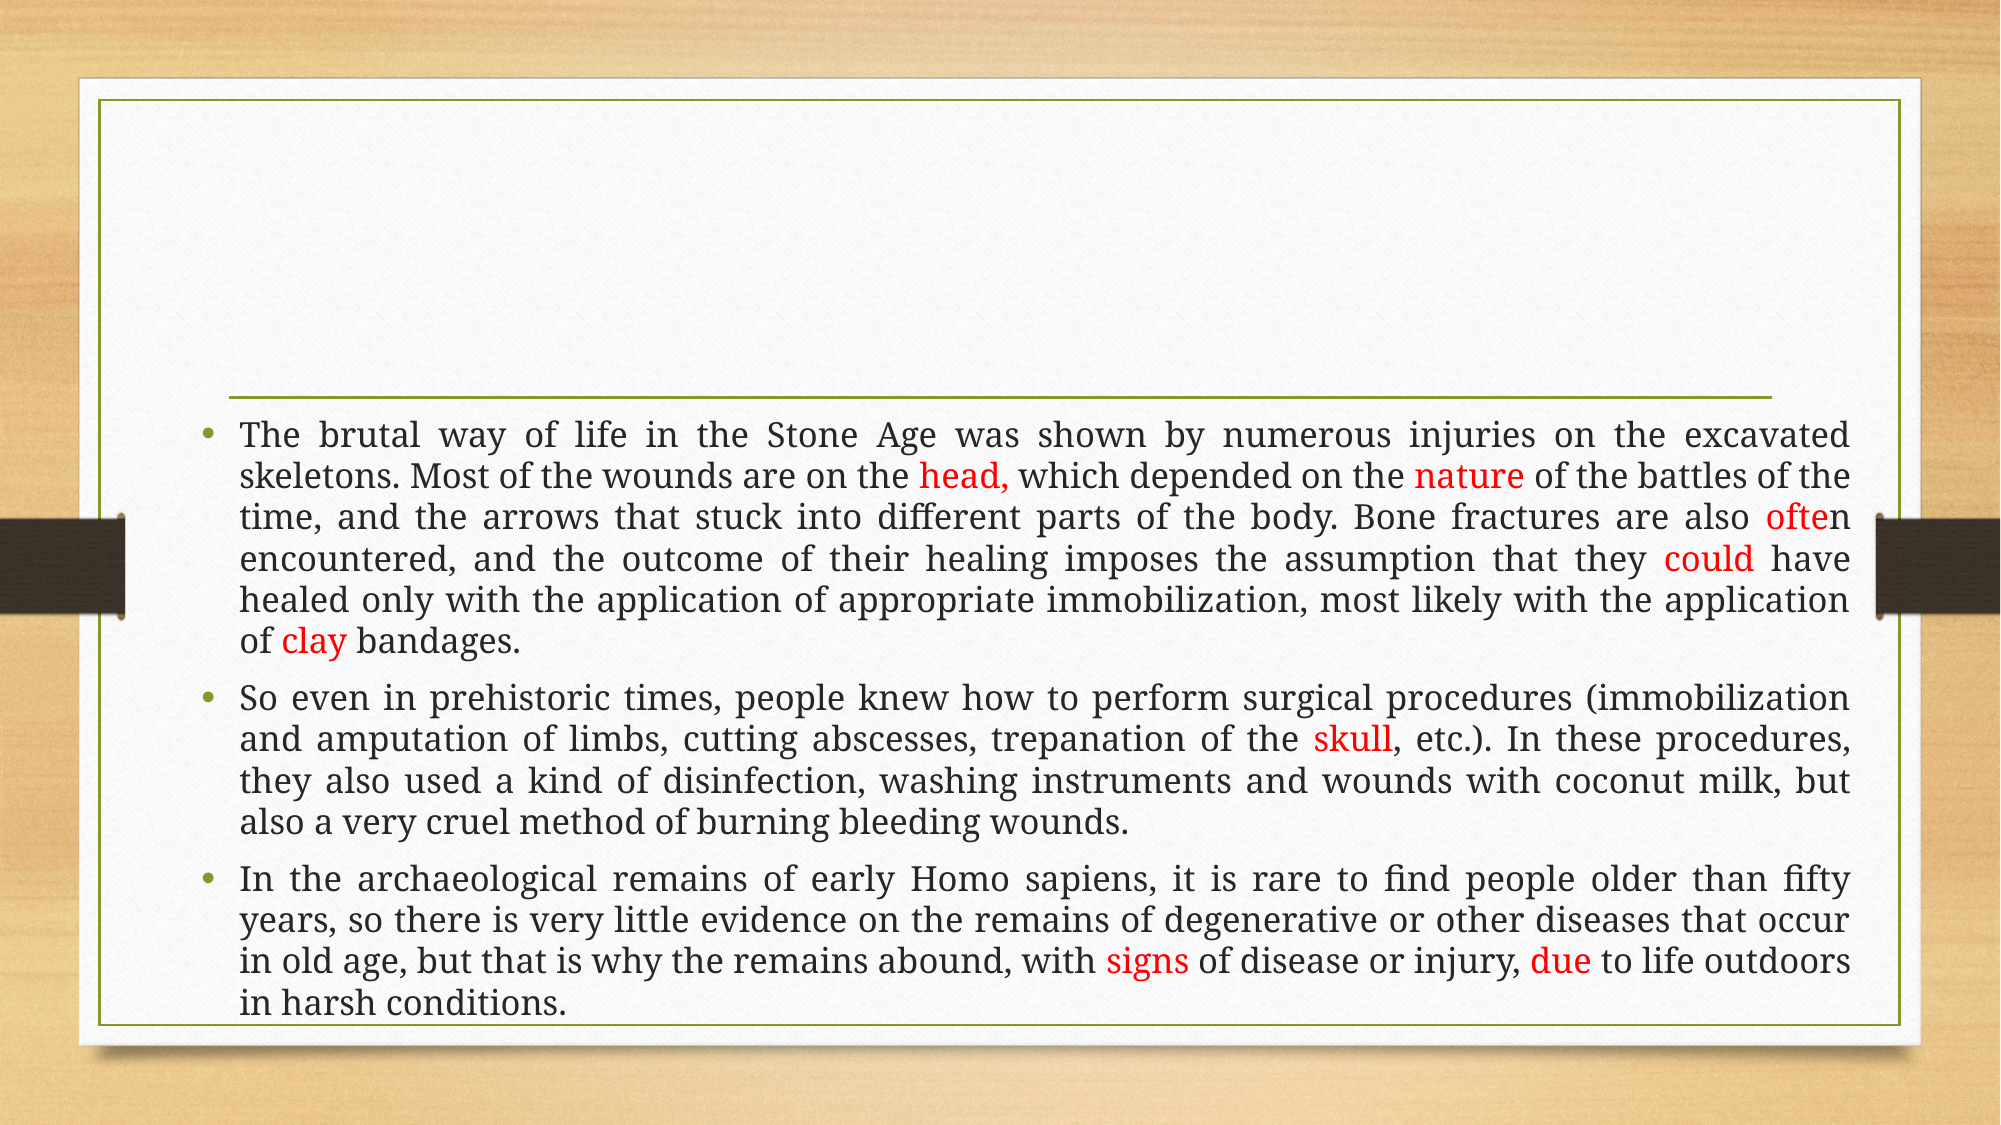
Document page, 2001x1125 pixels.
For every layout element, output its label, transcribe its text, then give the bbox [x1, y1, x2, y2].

picture [0, 0, 2001, 1125]
list The brutal way of life in the Stone Age was shown by numerous injuries on the excavated skeletons. Most of the wounds are on the head, which depended on the nature of the battles of the time, and the arrows that stuck into different parts of the body. Bone fractures are also often encountered, and the outcome of their healing imposes the assumption that they could have healed only with the application of appropriate immobilization, most likely with the application of clay bandages. So even in prehistoric times, people knew how to perform surgical procedures (immobilization and amputation of limbs, cutting abscesses, trepanation of the skull, etc.). In these procedures, they also used a kind of disinfection, washing instruments and wounds with coconut milk, but also a very cruel method of burning bleeding wounds. In the archaeological remains of early Homo sapiens, it is rare to find people older than fifty years, so there is very little evidence on the remains of degenerative or other diseases that occur in old age, but that is why the remains abound, with signs of disease or injury, due to life outdoors in harsh conditions. [186, 404, 1867, 1035]
